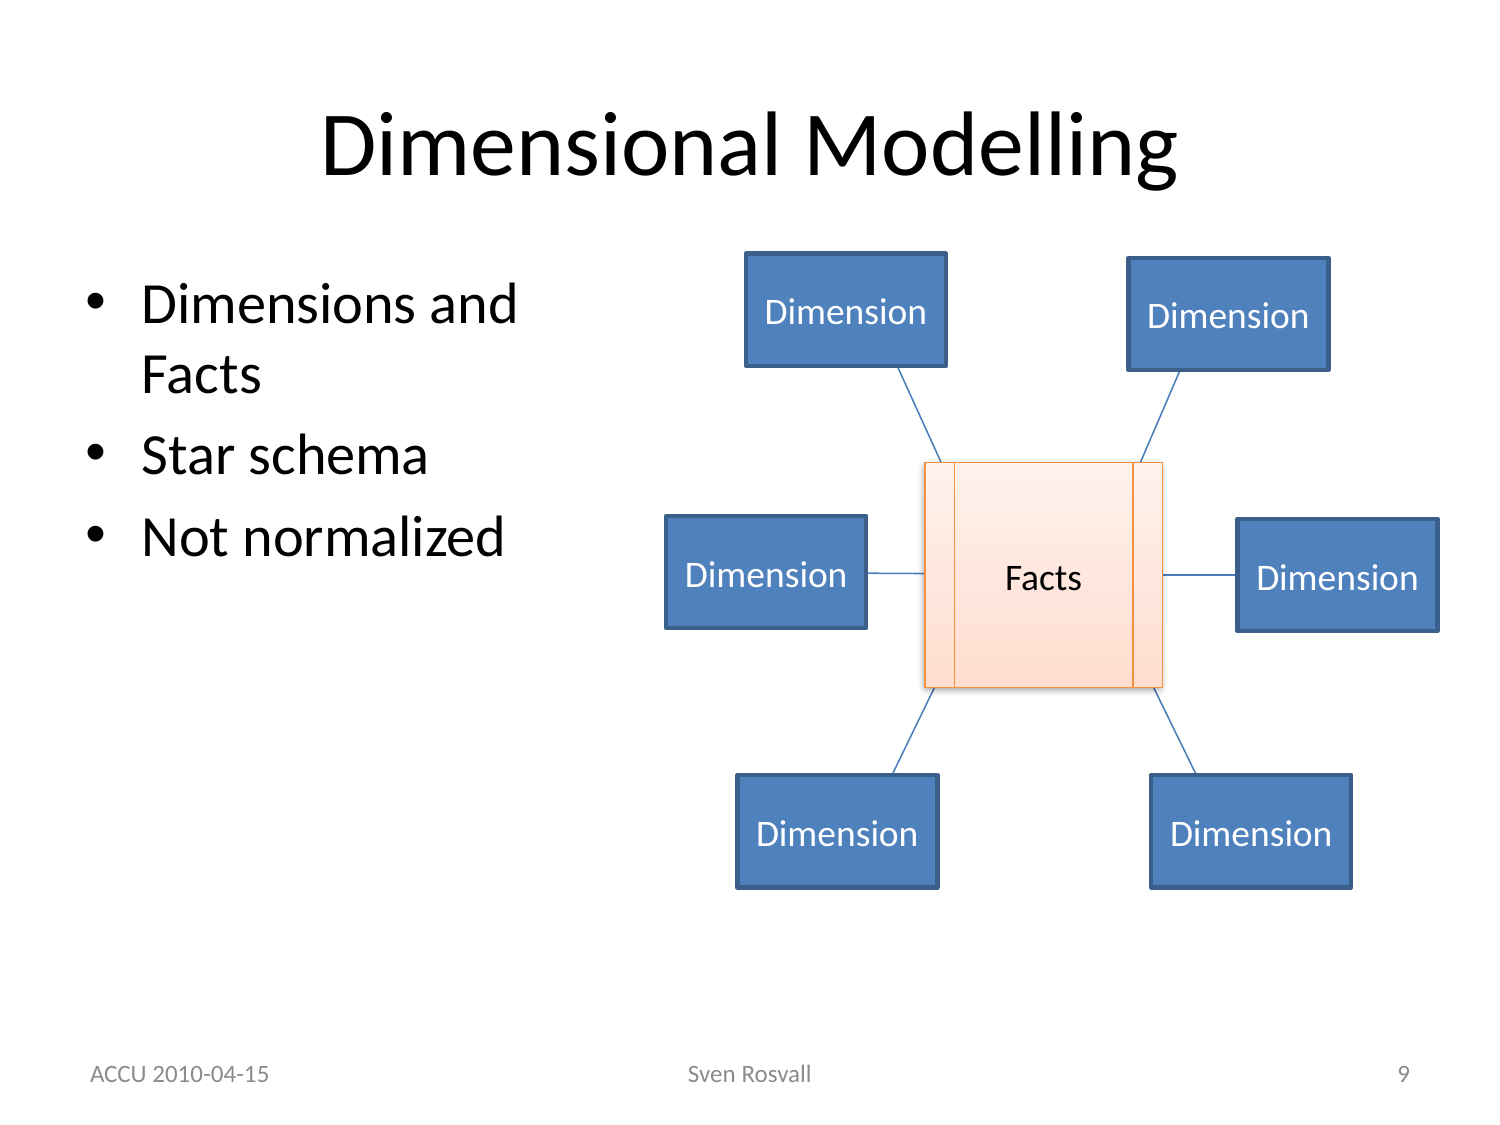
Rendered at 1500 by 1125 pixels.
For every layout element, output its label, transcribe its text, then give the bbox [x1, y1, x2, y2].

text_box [666, 571, 832, 576]
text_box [1048, 257, 1229, 688]
list Dimensions and Facts Star schema Not normalized [70, 257, 538, 750]
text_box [845, 253, 1044, 688]
text_box Dimension [664, 514, 832, 572]
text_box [837, 462, 1038, 888]
slide_number 9 [1074, 1042, 1425, 1103]
text_box Dimension [1256, 773, 1353, 890]
text_box Dimension [1226, 256, 1331, 372]
title Dimensional Modelling [75, 45, 1425, 233]
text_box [1043, 462, 1252, 888]
text_box Dimension [744, 251, 846, 368]
text_box Dimension [664, 582, 832, 630]
footer Sven Rosvall [512, 1042, 988, 1103]
text_box Dimension [735, 773, 832, 890]
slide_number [75, 1042, 425, 1103]
text_box Dimension [1256, 517, 1440, 633]
